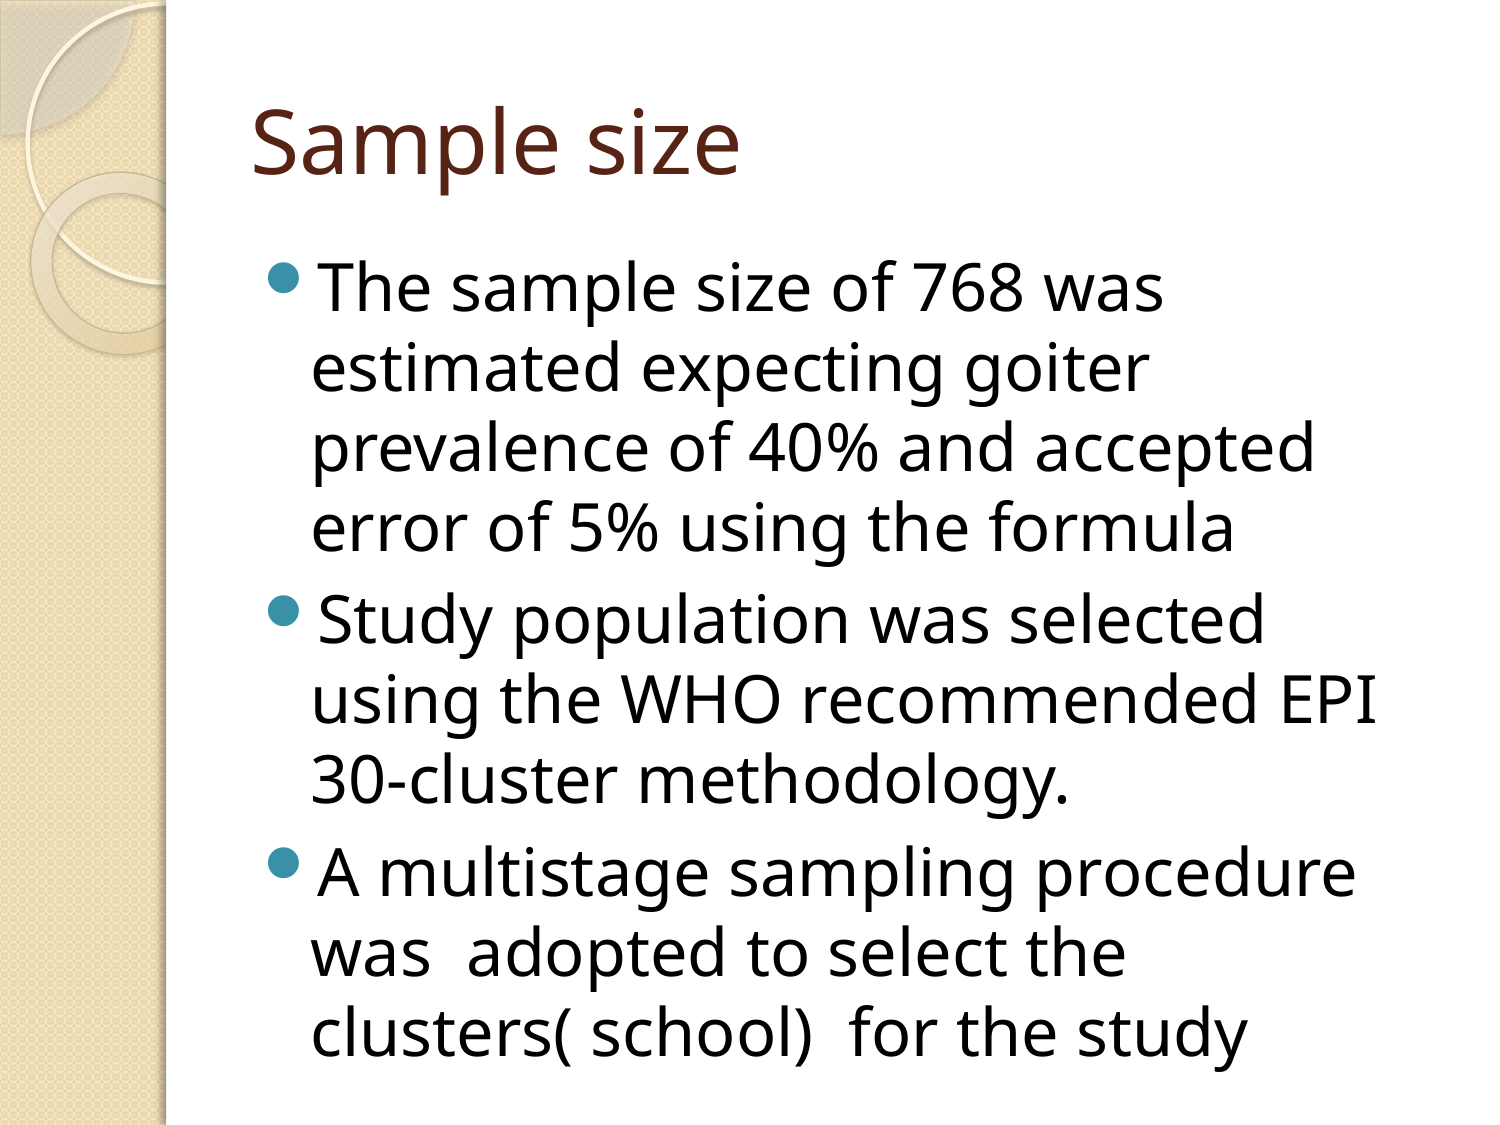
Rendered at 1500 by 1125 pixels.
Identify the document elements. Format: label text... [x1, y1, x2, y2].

title Sample size [235, 45, 1466, 233]
list The sample size of 768 was estimated expecting goiter prevalence of 40% and accepted error of 5% using the formula Study population was selected using the WHO recommended EPI 30-cluster methodology. A multistage sampling procedure was adopted to select the clusters( school) for the study [235, 237, 1466, 1025]
